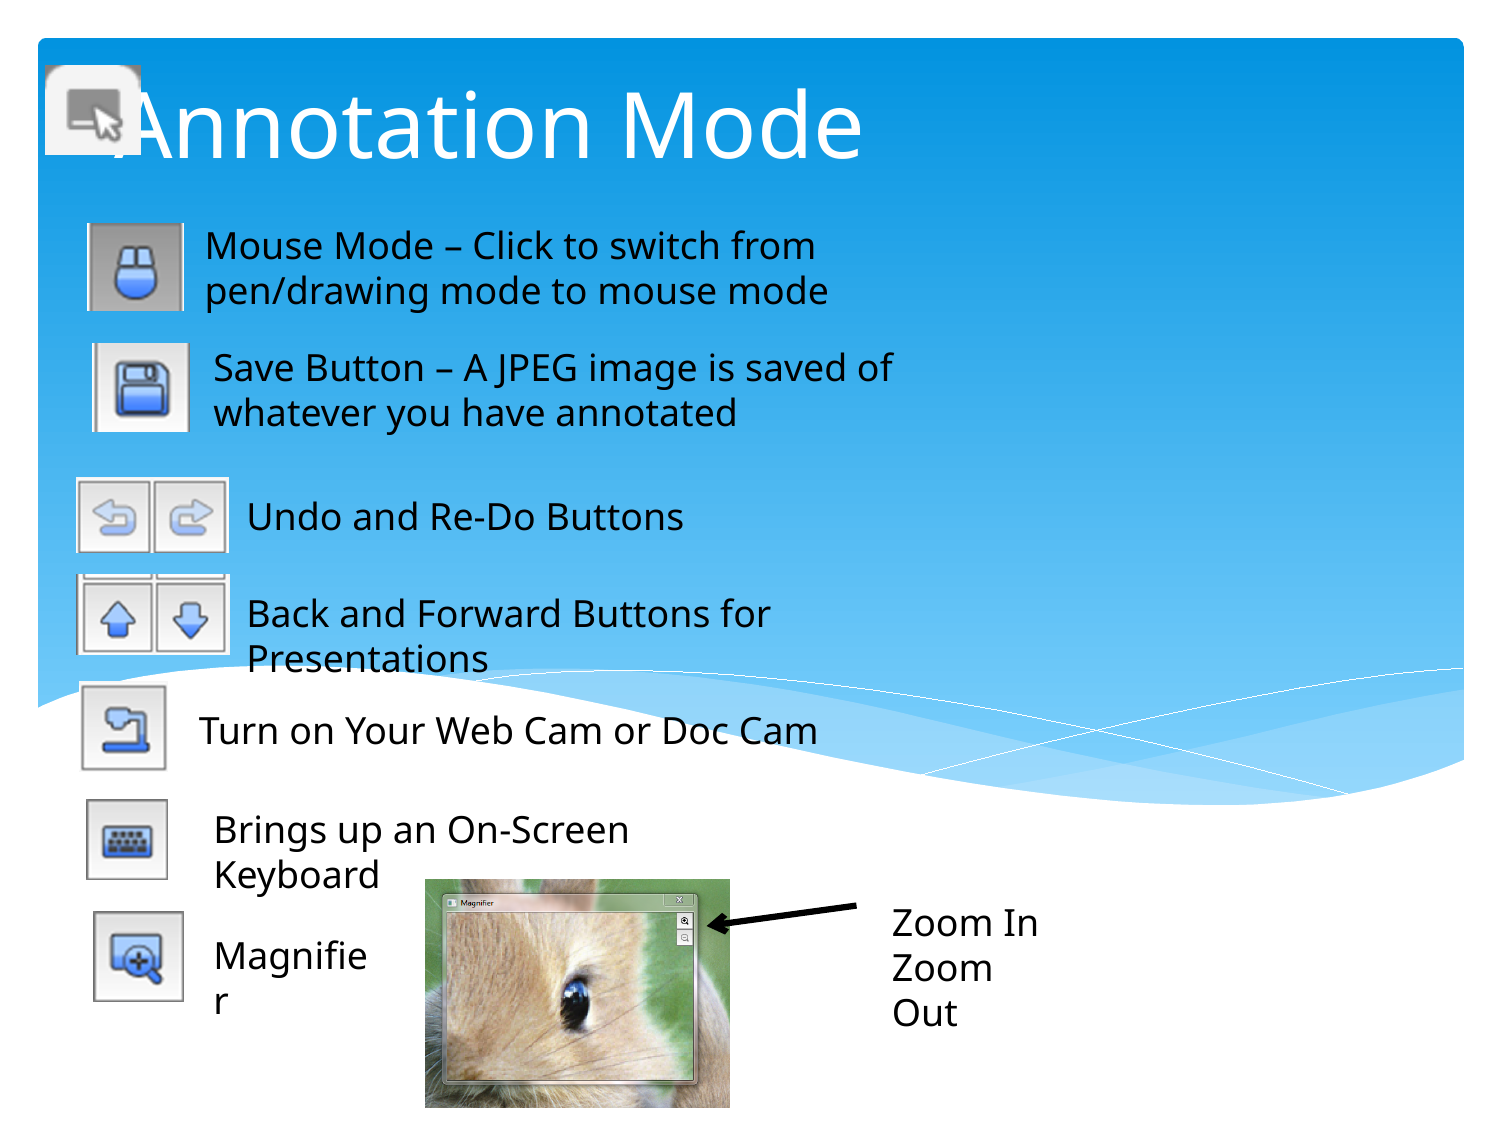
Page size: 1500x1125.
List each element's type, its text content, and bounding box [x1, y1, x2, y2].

picture [87, 223, 185, 311]
picture [424, 879, 730, 1109]
picture [91, 342, 191, 432]
title Annotation Mode [65, 59, 916, 193]
picture [93, 911, 185, 1003]
picture [86, 798, 168, 880]
picture [79, 681, 168, 772]
text_box Magnifier [198, 924, 388, 1030]
text_box Zoom In Zoom Out [877, 891, 1082, 1041]
text_box Undo and Re-Do Buttons [234, 486, 782, 546]
text_box Brings up an On-Screen Keyboard [198, 799, 782, 904]
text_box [706, 905, 857, 927]
text_box Save Button – A JPEG image is saved of whatever you have annotated [198, 337, 1025, 442]
text_box Turn on Your Web Cam or Doc Cam [183, 699, 1011, 760]
picture [76, 574, 230, 655]
picture [76, 477, 230, 553]
picture [44, 66, 142, 155]
text_box Mouse Mode – Click to switch from pen/drawing mode to mouse mode [189, 214, 1053, 319]
text_box Back and Forward Buttons for Presentations [231, 582, 994, 688]
